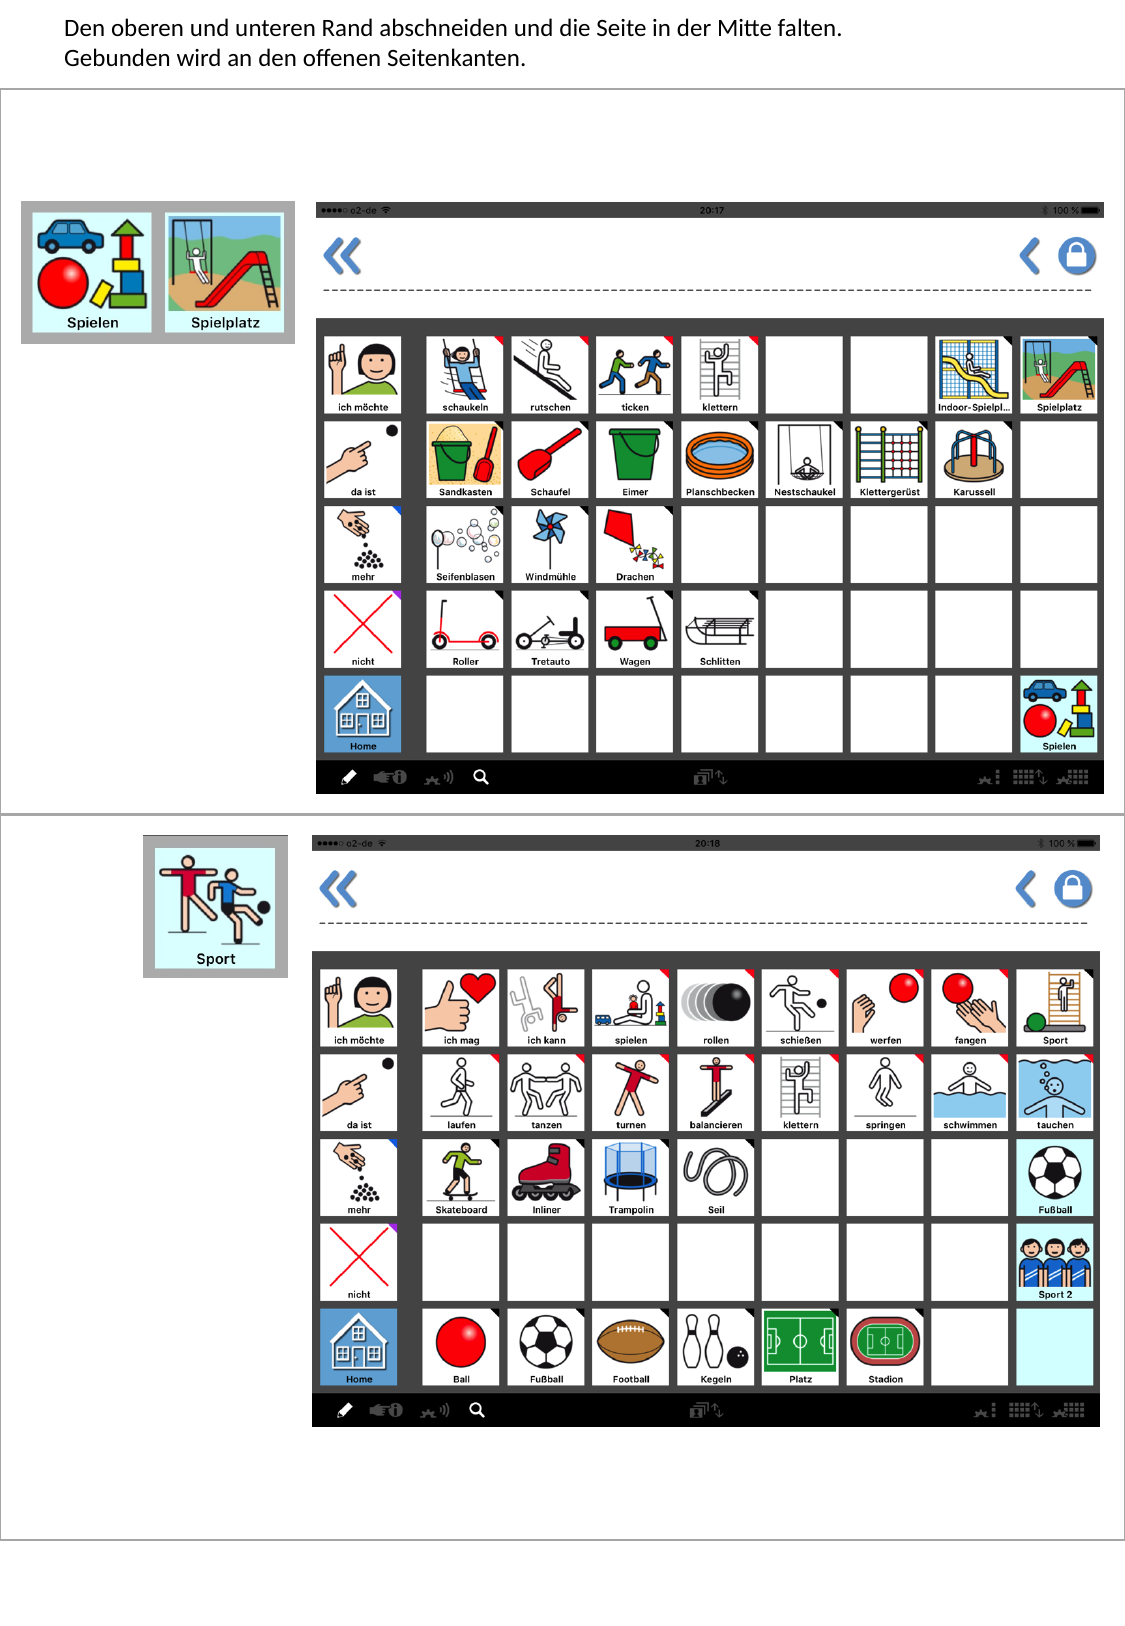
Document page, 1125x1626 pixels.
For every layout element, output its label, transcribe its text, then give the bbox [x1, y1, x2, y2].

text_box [0, 88, 1125, 1541]
text_box Den oberen und unteren Rand abschneiden und die Seite in der Mitte falten. Gebunden wird an den offenen Seitenkanten. [49, 3, 1101, 79]
